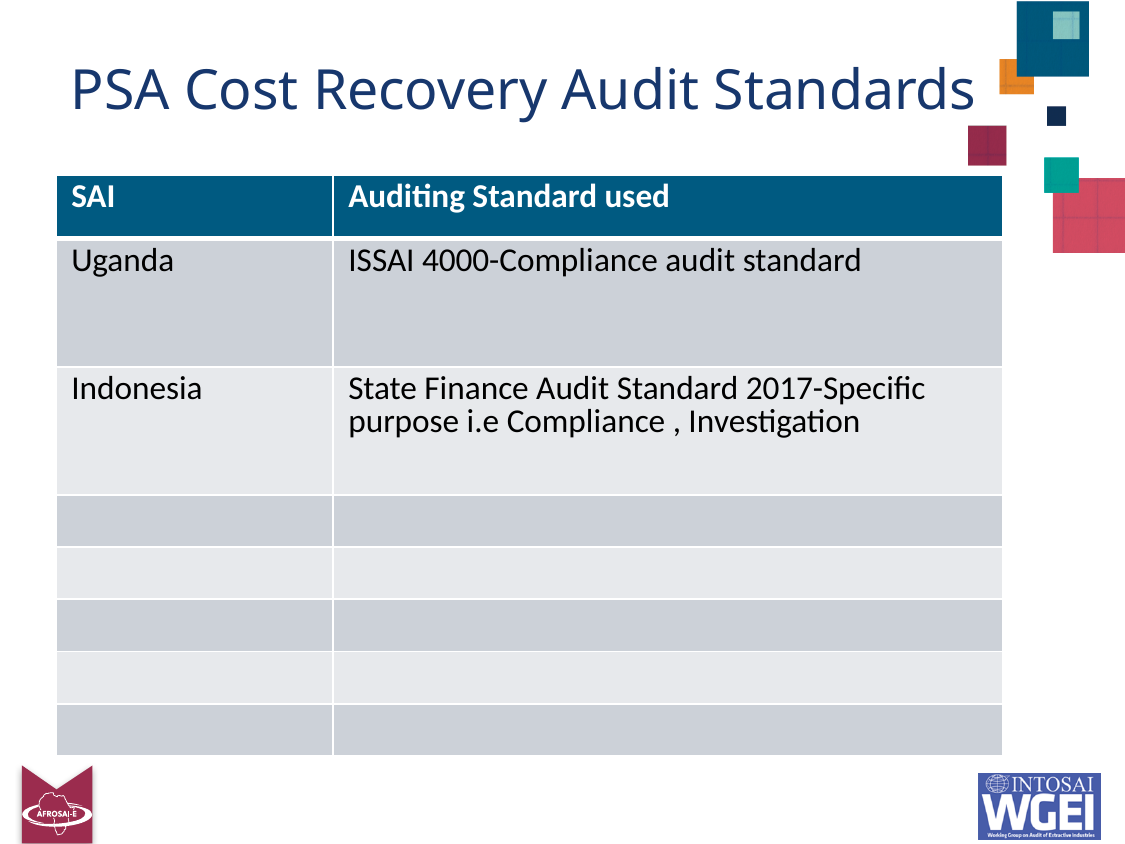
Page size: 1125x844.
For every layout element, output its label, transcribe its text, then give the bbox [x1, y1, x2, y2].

table_header SAI [57, 176, 332, 236]
title PSA Cost Recovery Audit Standards [56, 33, 992, 153]
table_cell [57, 705, 332, 755]
table_cell [334, 600, 1002, 651]
table_cell ISSAI 4000-Compliance audit standard [334, 241, 1002, 366]
table_cell [334, 496, 1002, 546]
table_cell Indonesia [57, 368, 332, 494]
picture [968, 0, 1125, 253]
table_cell [334, 548, 1002, 598]
table_cell [57, 548, 332, 598]
table_cell [57, 496, 332, 546]
table_cell [57, 600, 332, 651]
table_cell State Finance Audit Standard 2017-Specific purpose i.e Compliance , Investigation [334, 368, 1002, 494]
table_cell [334, 652, 1002, 703]
table_header Auditing Standard used [334, 176, 1002, 236]
picture [978, 772, 1102, 840]
table_cell [334, 705, 1002, 755]
table_cell Uganda [57, 241, 332, 366]
table_cell [57, 652, 332, 703]
